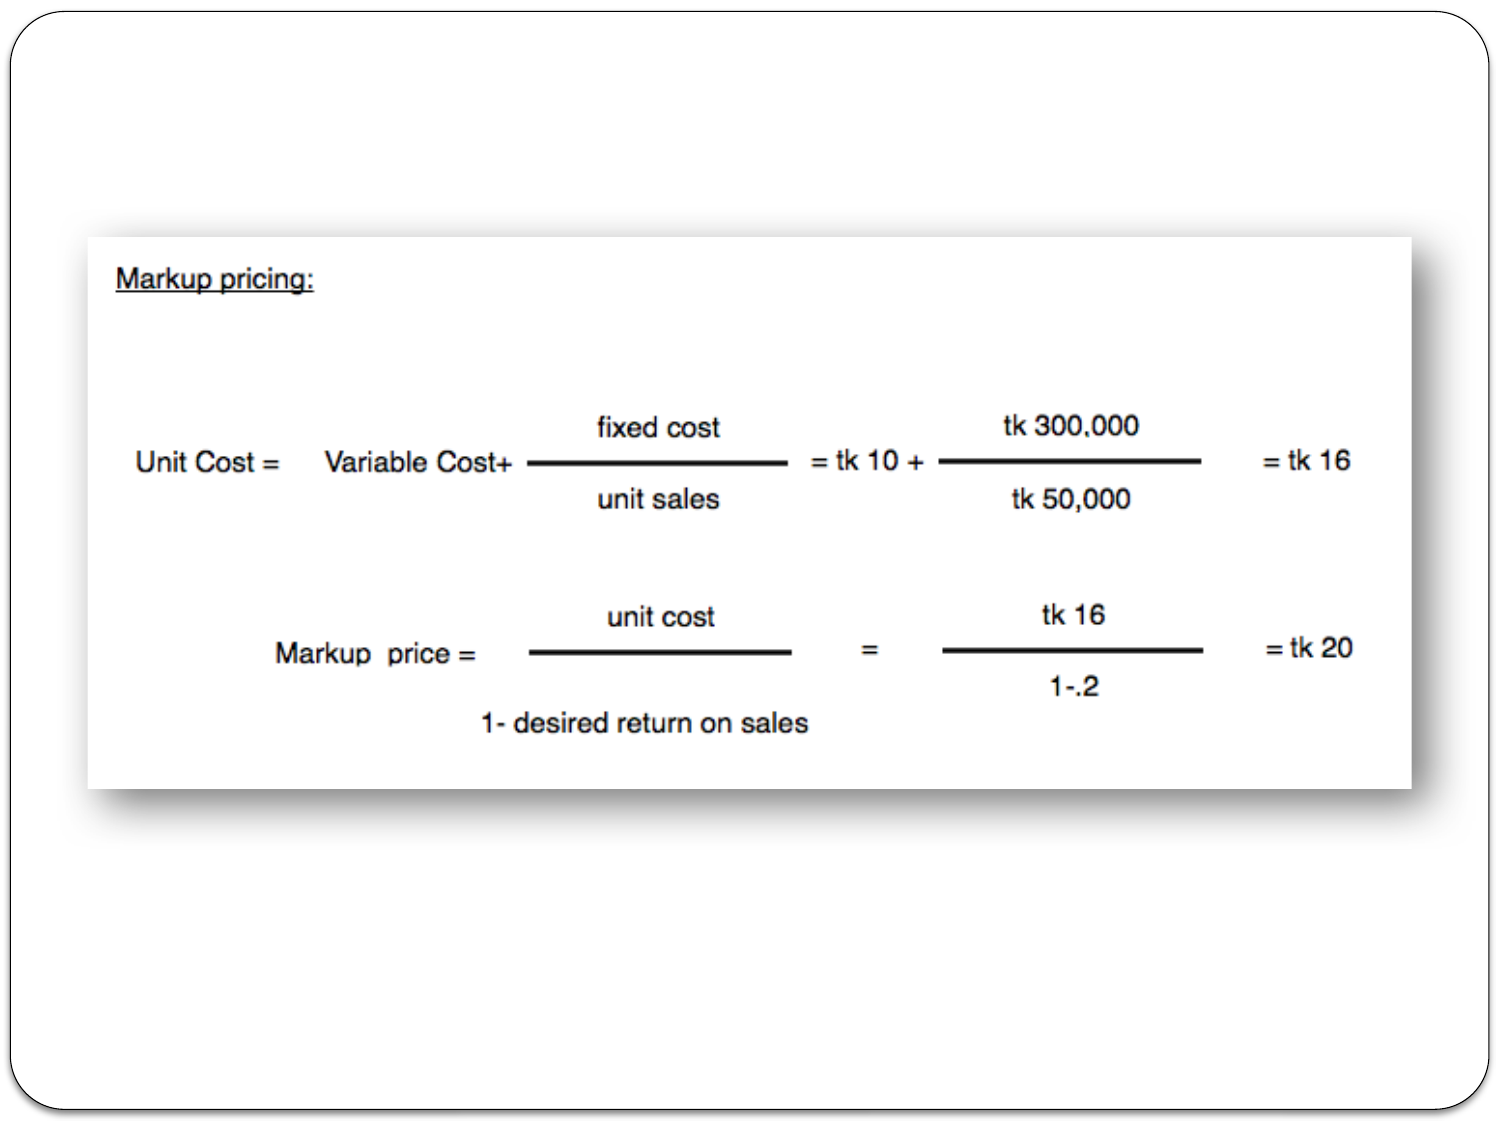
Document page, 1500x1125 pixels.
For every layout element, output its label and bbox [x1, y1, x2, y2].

picture [87, 237, 1412, 789]
